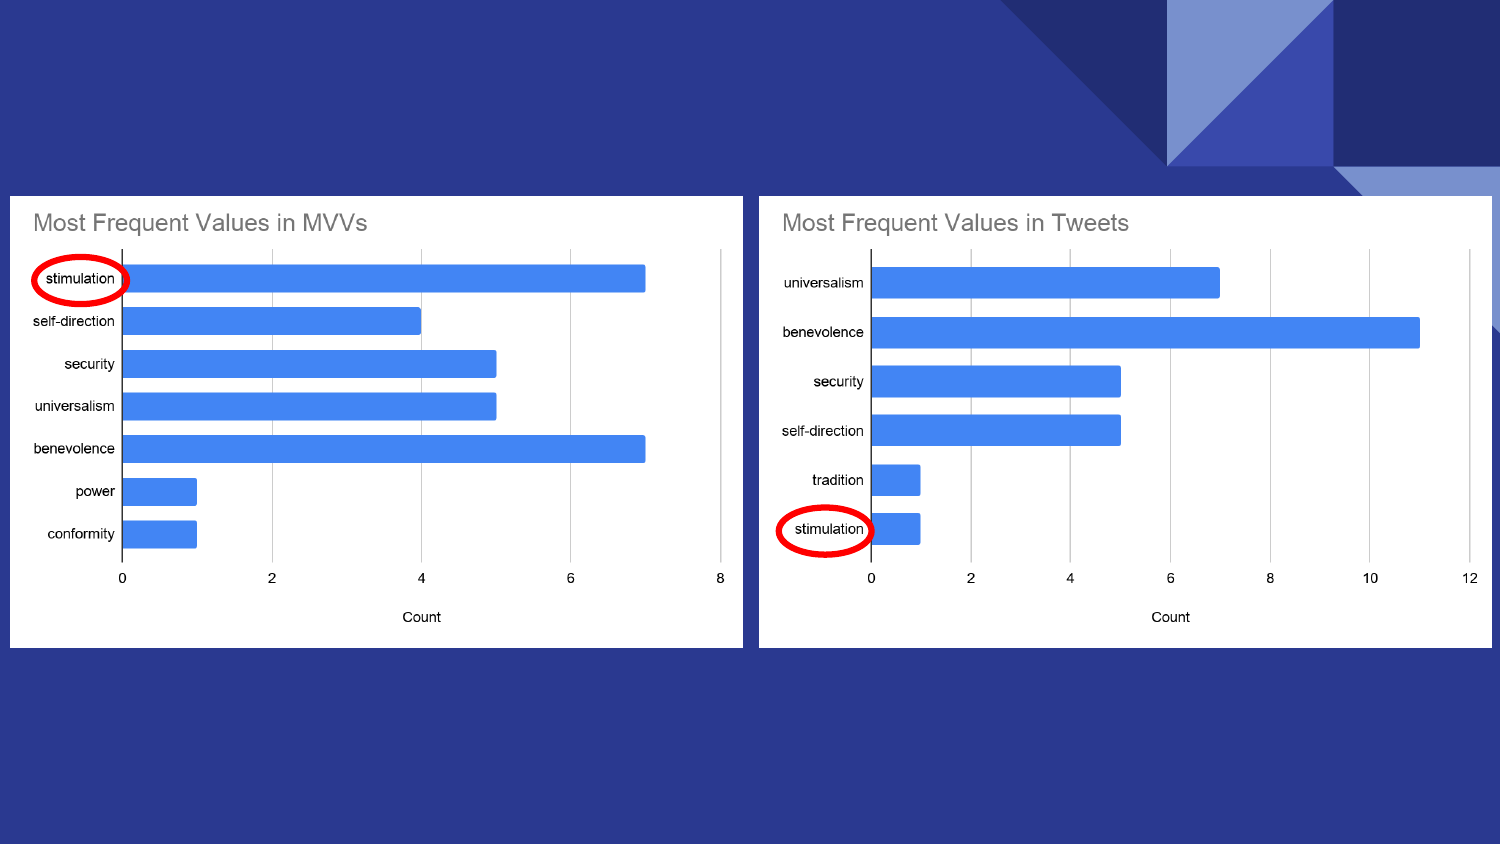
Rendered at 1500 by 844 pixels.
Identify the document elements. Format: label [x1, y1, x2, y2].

picture [9, 195, 743, 648]
picture [758, 195, 1492, 648]
